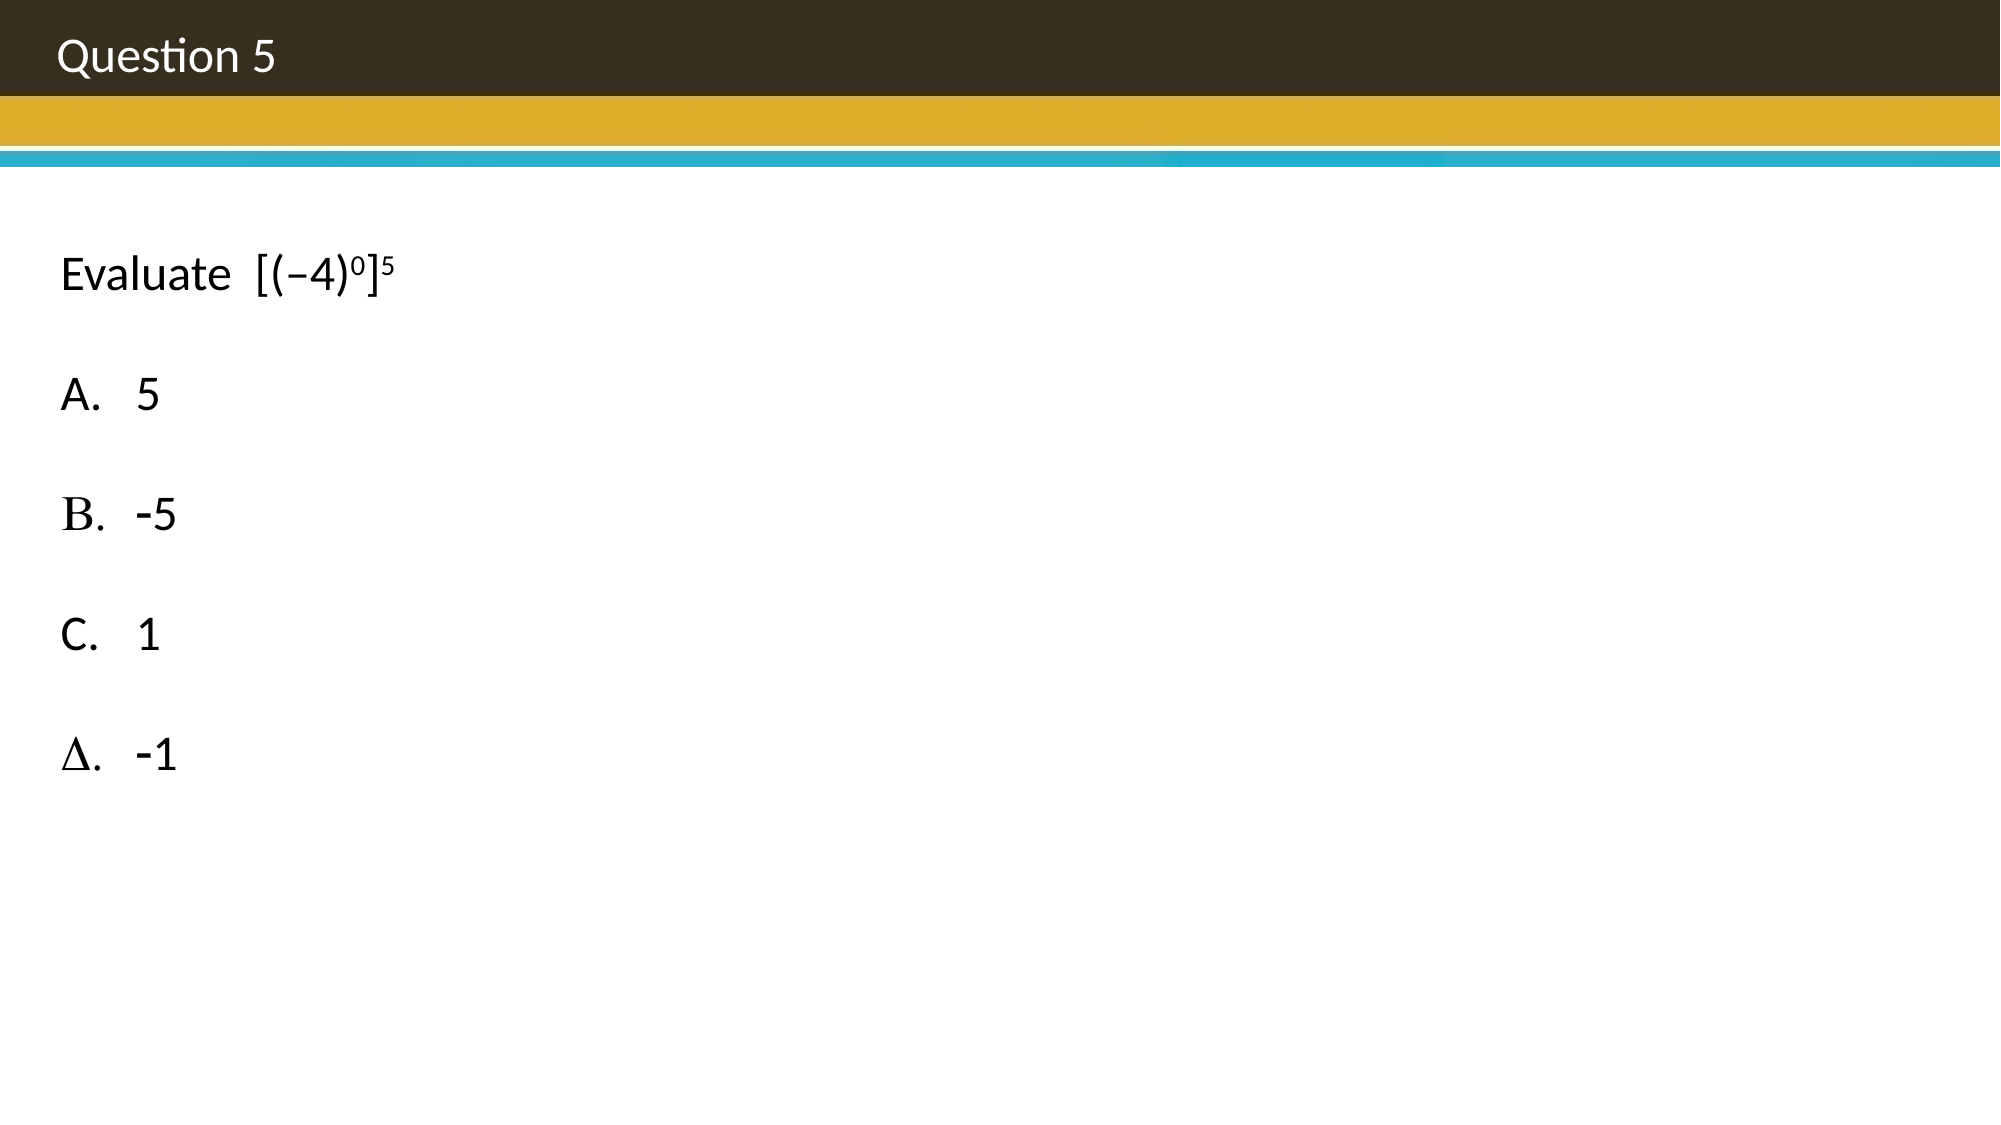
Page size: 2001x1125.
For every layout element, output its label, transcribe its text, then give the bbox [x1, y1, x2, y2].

picture [0, 0, 2000, 167]
text_box Question 5 [41, 14, 293, 90]
text_box Evaluate [(–4)0]5 5 5 1 1 [45, 233, 1945, 1089]
